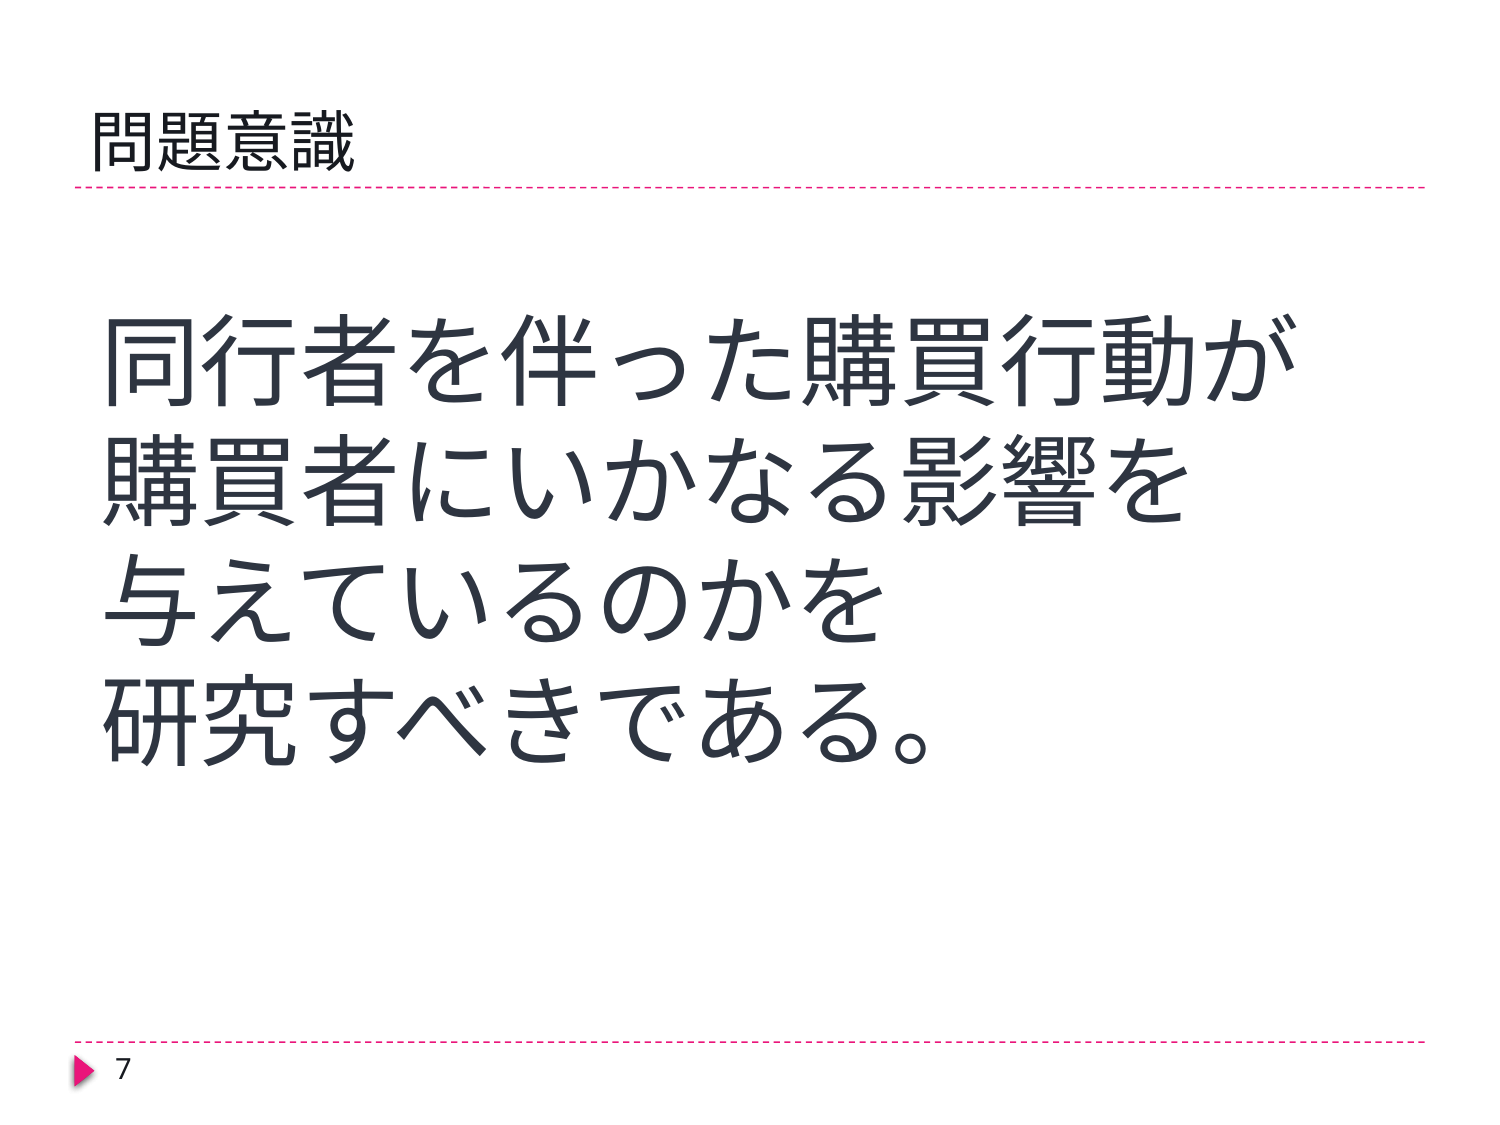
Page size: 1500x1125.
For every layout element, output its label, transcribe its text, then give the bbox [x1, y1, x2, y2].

slide_number 7 [100, 1042, 426, 1103]
text_box 同行者を伴った購買行動が 購買者にいかなる影響を 与えているのかを 研究すべきである。 [85, 290, 1315, 786]
title 問題意識 [75, 37, 1425, 188]
